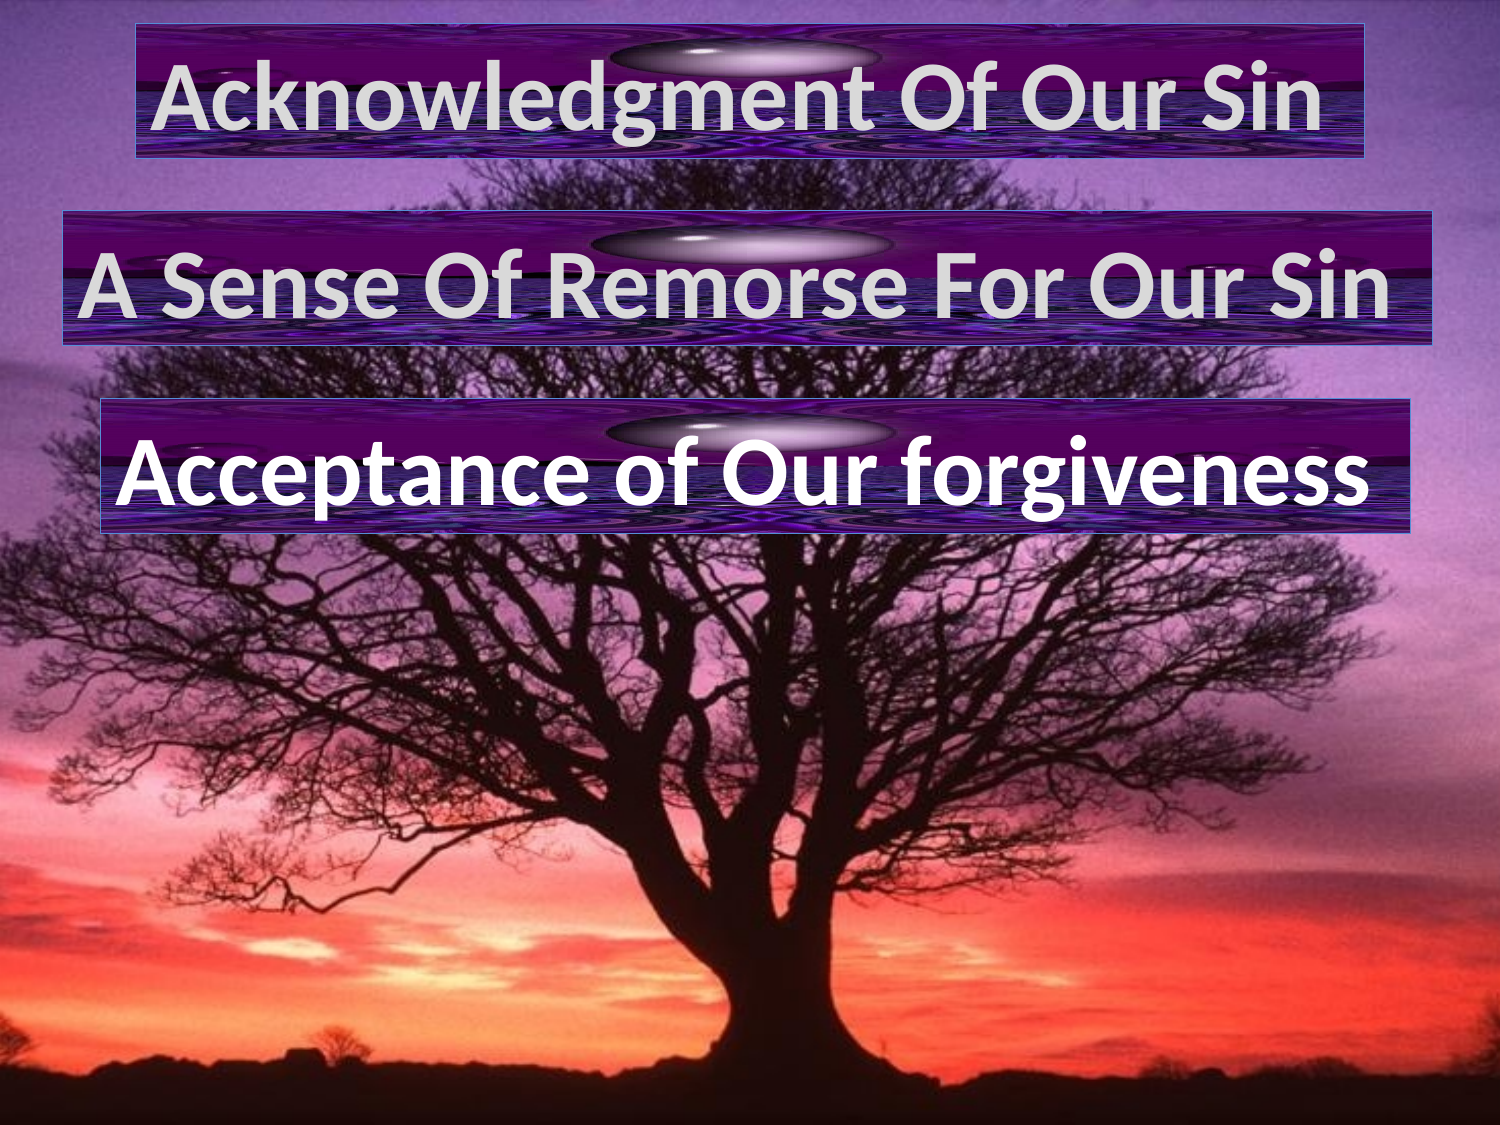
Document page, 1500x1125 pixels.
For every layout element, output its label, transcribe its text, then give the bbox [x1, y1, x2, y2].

text_box Acceptance of Our forgiveness [100, 398, 1411, 534]
picture [0, 0, 1500, 1125]
text_box A Sense Of Remorse For Our Sin [62, 210, 1433, 346]
text_box Acknowledgment Of Our Sin [135, 23, 1365, 159]
